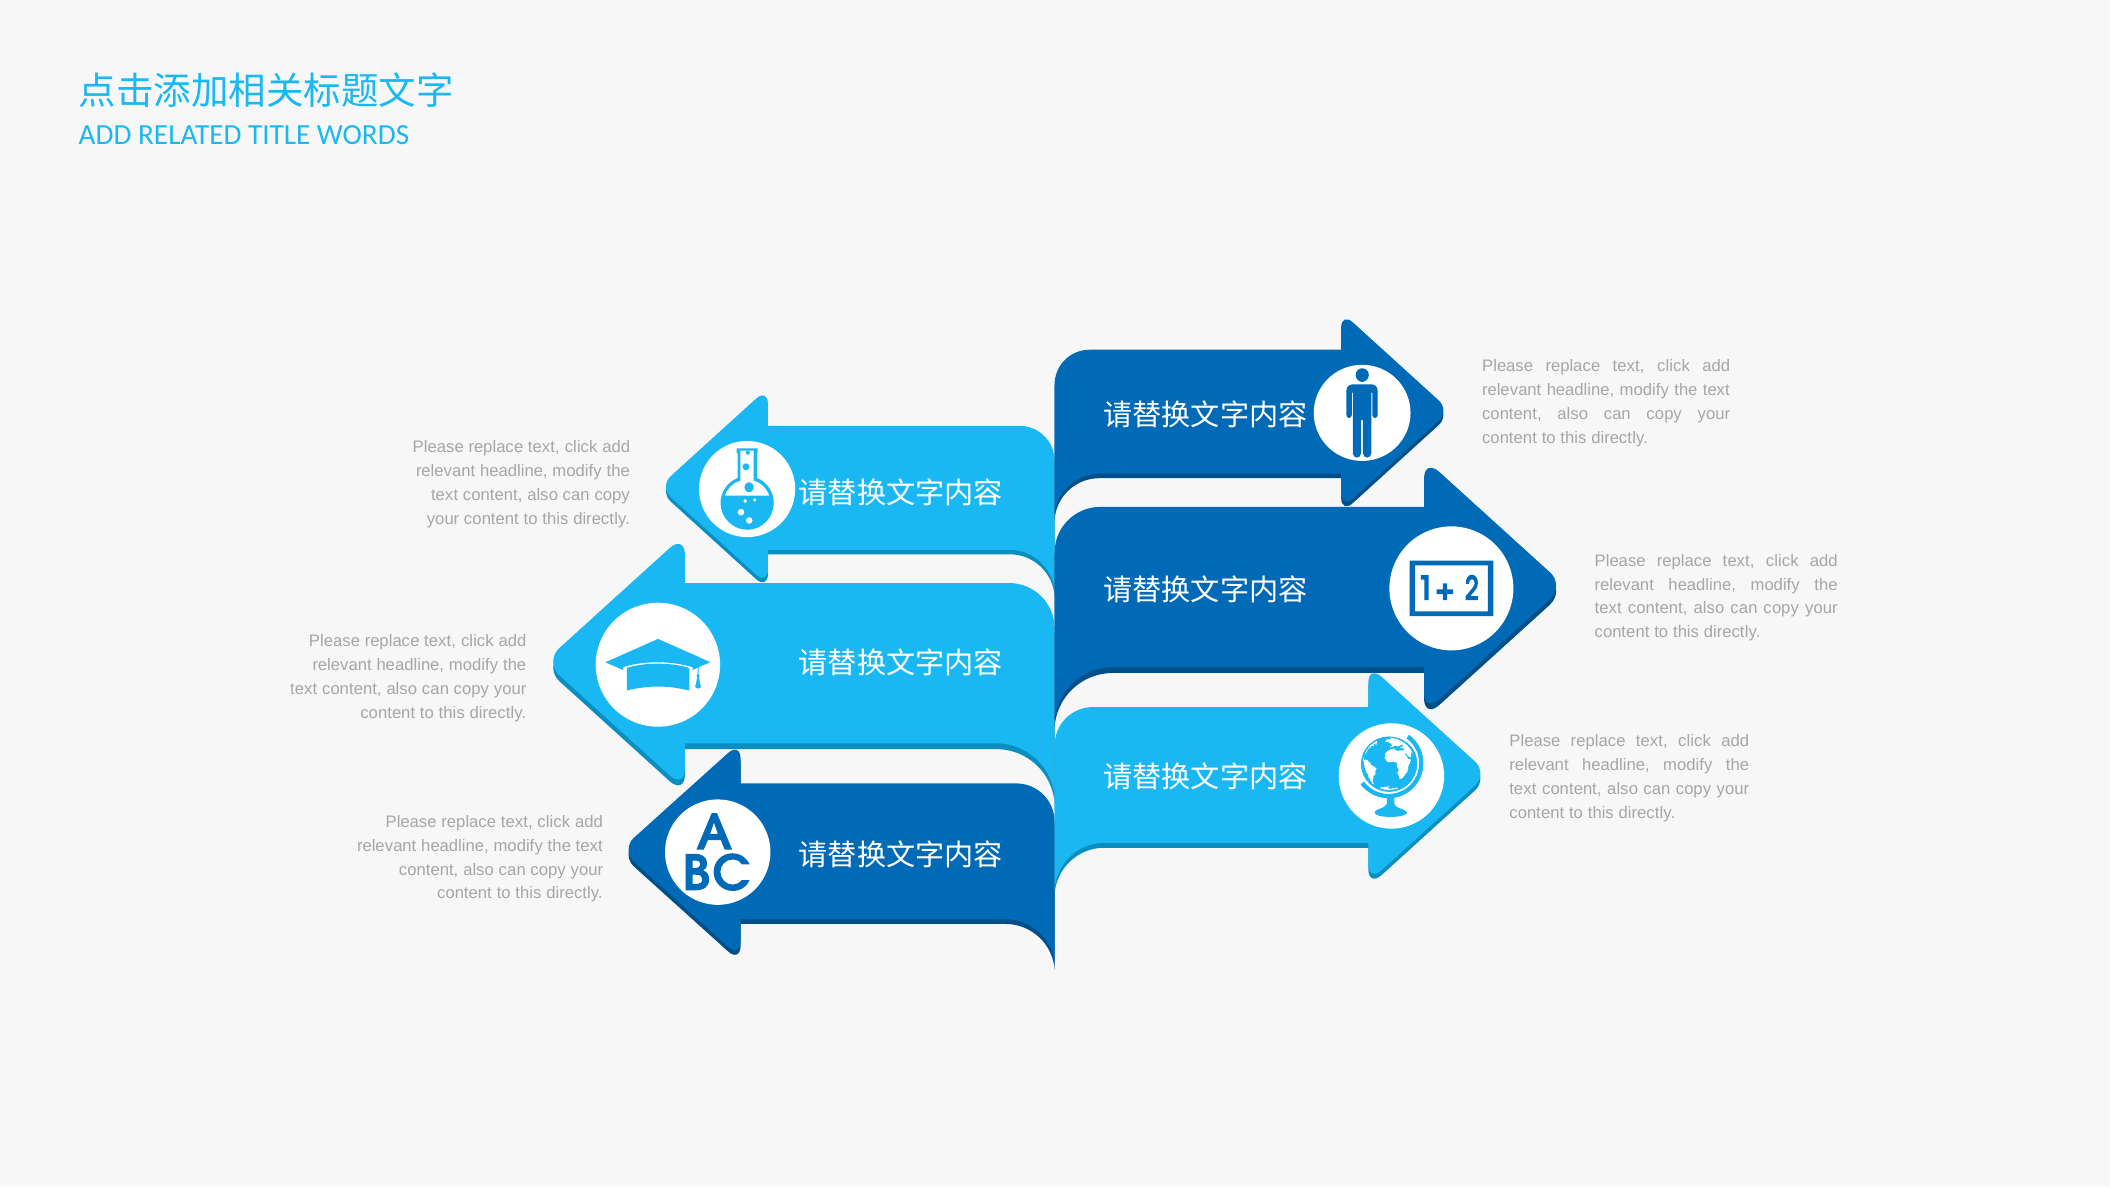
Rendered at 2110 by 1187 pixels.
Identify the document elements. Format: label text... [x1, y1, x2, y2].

text_box ADD RELATED TITLE WORDS [62, 107, 426, 159]
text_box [699, 440, 796, 538]
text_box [1054, 316, 1446, 464]
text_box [664, 799, 771, 905]
text_box Please replace text, click add relevant headline, modify the text content, also can copy your content to this directly. [373, 421, 652, 539]
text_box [1313, 364, 1411, 461]
text_box Please replace text, click add relevant headline, modify the text content, also can copy your content to this directly. [319, 796, 625, 913]
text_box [551, 540, 1054, 804]
text_box Please replace text, click add relevant headline, modify the text content, also can copy your content to this directly. [1488, 715, 1771, 833]
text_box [626, 804, 1055, 970]
text_box Please replace text, click add relevant headline, modify the text content, also can copy your content to this directly. [1573, 535, 1859, 652]
text_box Please replace text, click add relevant headline, modify the text content, also can copy your content to this directly. [1461, 340, 1752, 458]
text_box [1054, 728, 1483, 894]
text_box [1054, 464, 1559, 728]
text_box Please replace text, click add relevant headline, modify the text content, also can copy your content to this directly. [261, 615, 548, 733]
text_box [1338, 723, 1445, 829]
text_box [664, 392, 1054, 540]
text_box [1389, 526, 1514, 651]
text_box 点击添加相关标题文字 [62, 59, 470, 121]
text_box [595, 602, 721, 727]
